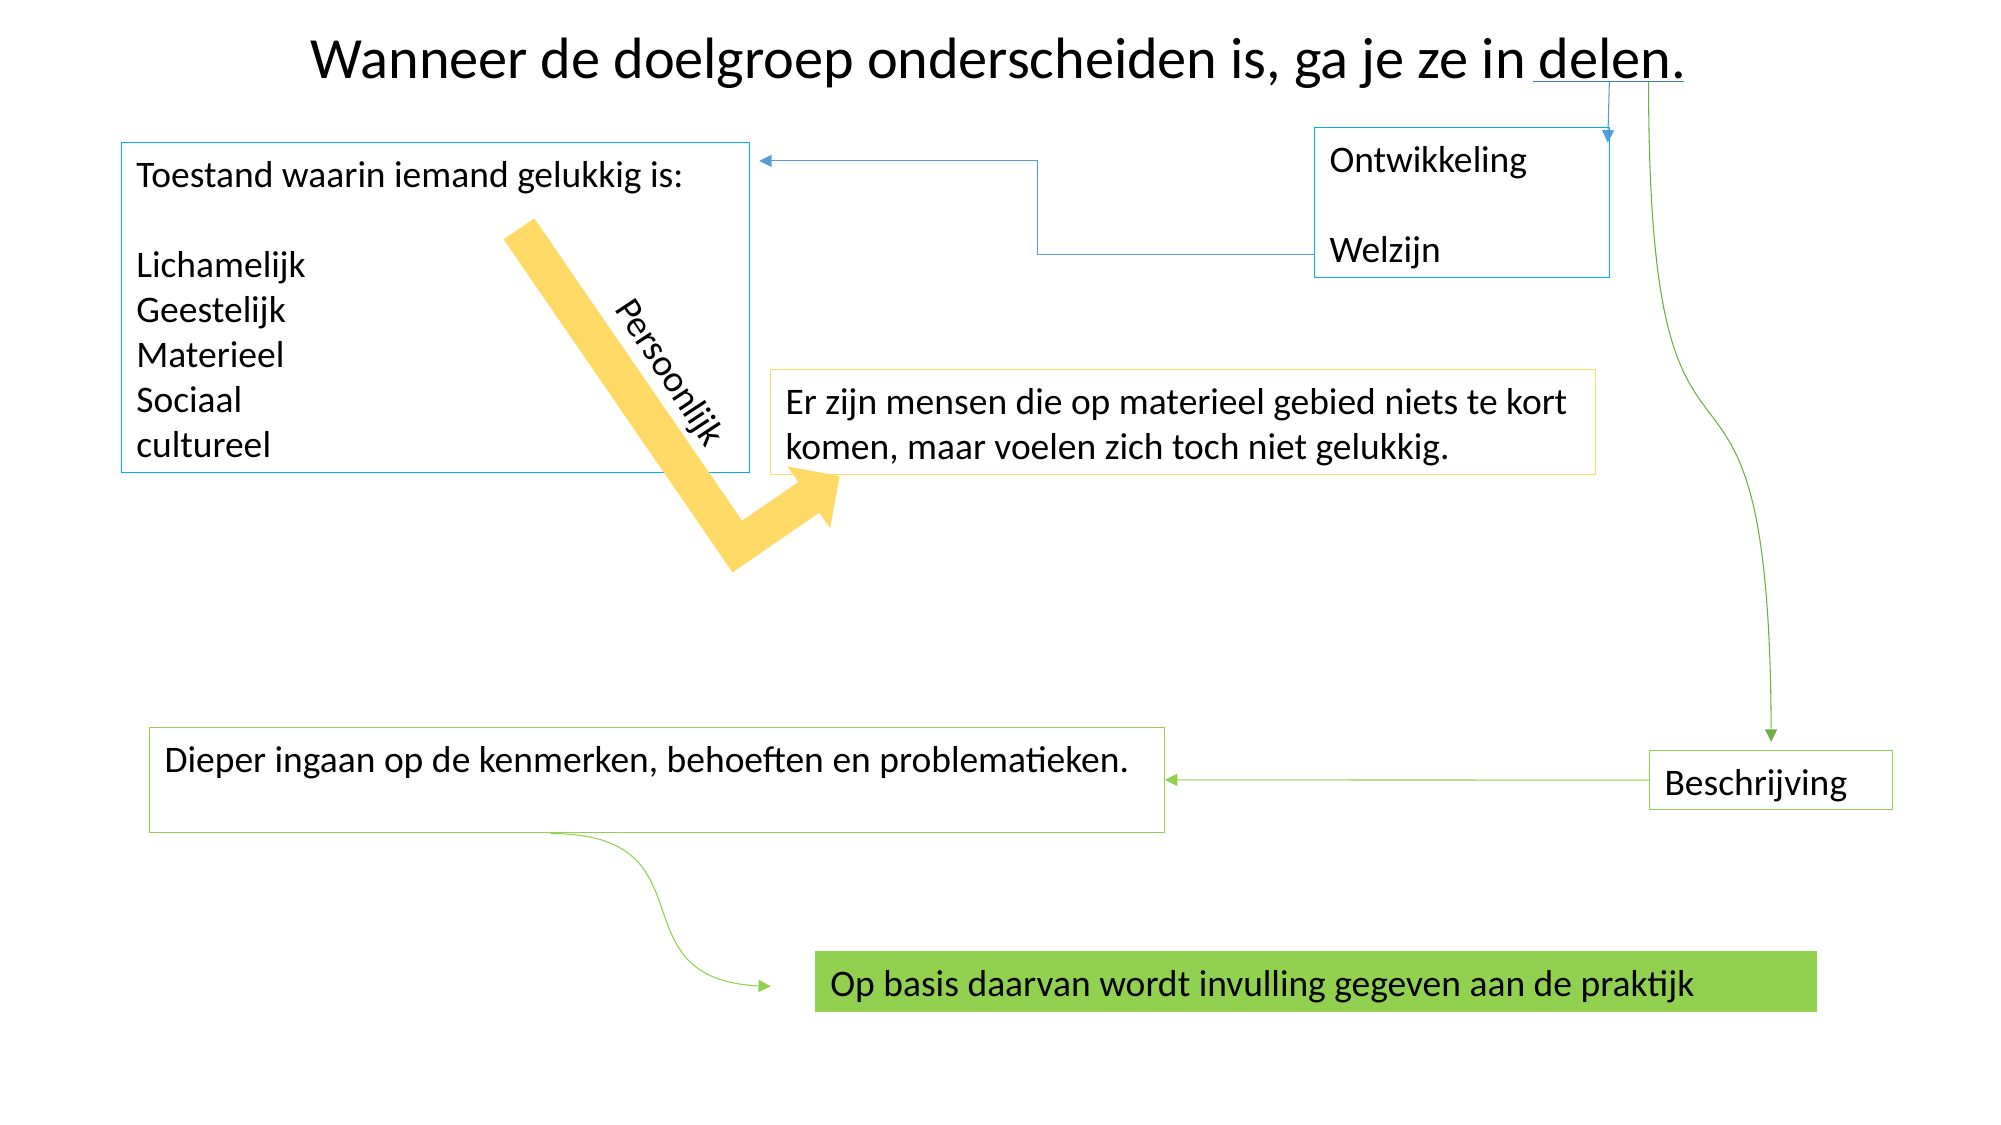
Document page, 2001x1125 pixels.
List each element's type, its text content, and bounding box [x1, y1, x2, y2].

text_box Er zijn mensen die op materieel gebied niets te kort komen, maar voelen zich toch niet gelukkig. [770, 369, 1596, 475]
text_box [1379, 350, 2000, 474]
text_box Beschrijving [1649, 750, 1893, 810]
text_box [759, 160, 1315, 255]
text_box Dieper ingaan op de kenmerken, behoeften en problematieken. [149, 727, 1165, 833]
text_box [550, 833, 771, 987]
text_box Ontwikkeling Welzijn [1314, 127, 1610, 278]
text_box Persoonlijk [593, 272, 770, 501]
text_box Toestand waarin iemand gelukkig is: Lichamelijk Geestelijk Materieel Sociaal cultureel [121, 142, 750, 473]
text_box Op basis daarvan wordt invulling gegeven aan de praktijk [815, 951, 1817, 1012]
text_box [503, 218, 840, 573]
list Wanneer de doelgroep onderscheiden is, ga je ze in delen. [295, 20, 1817, 143]
